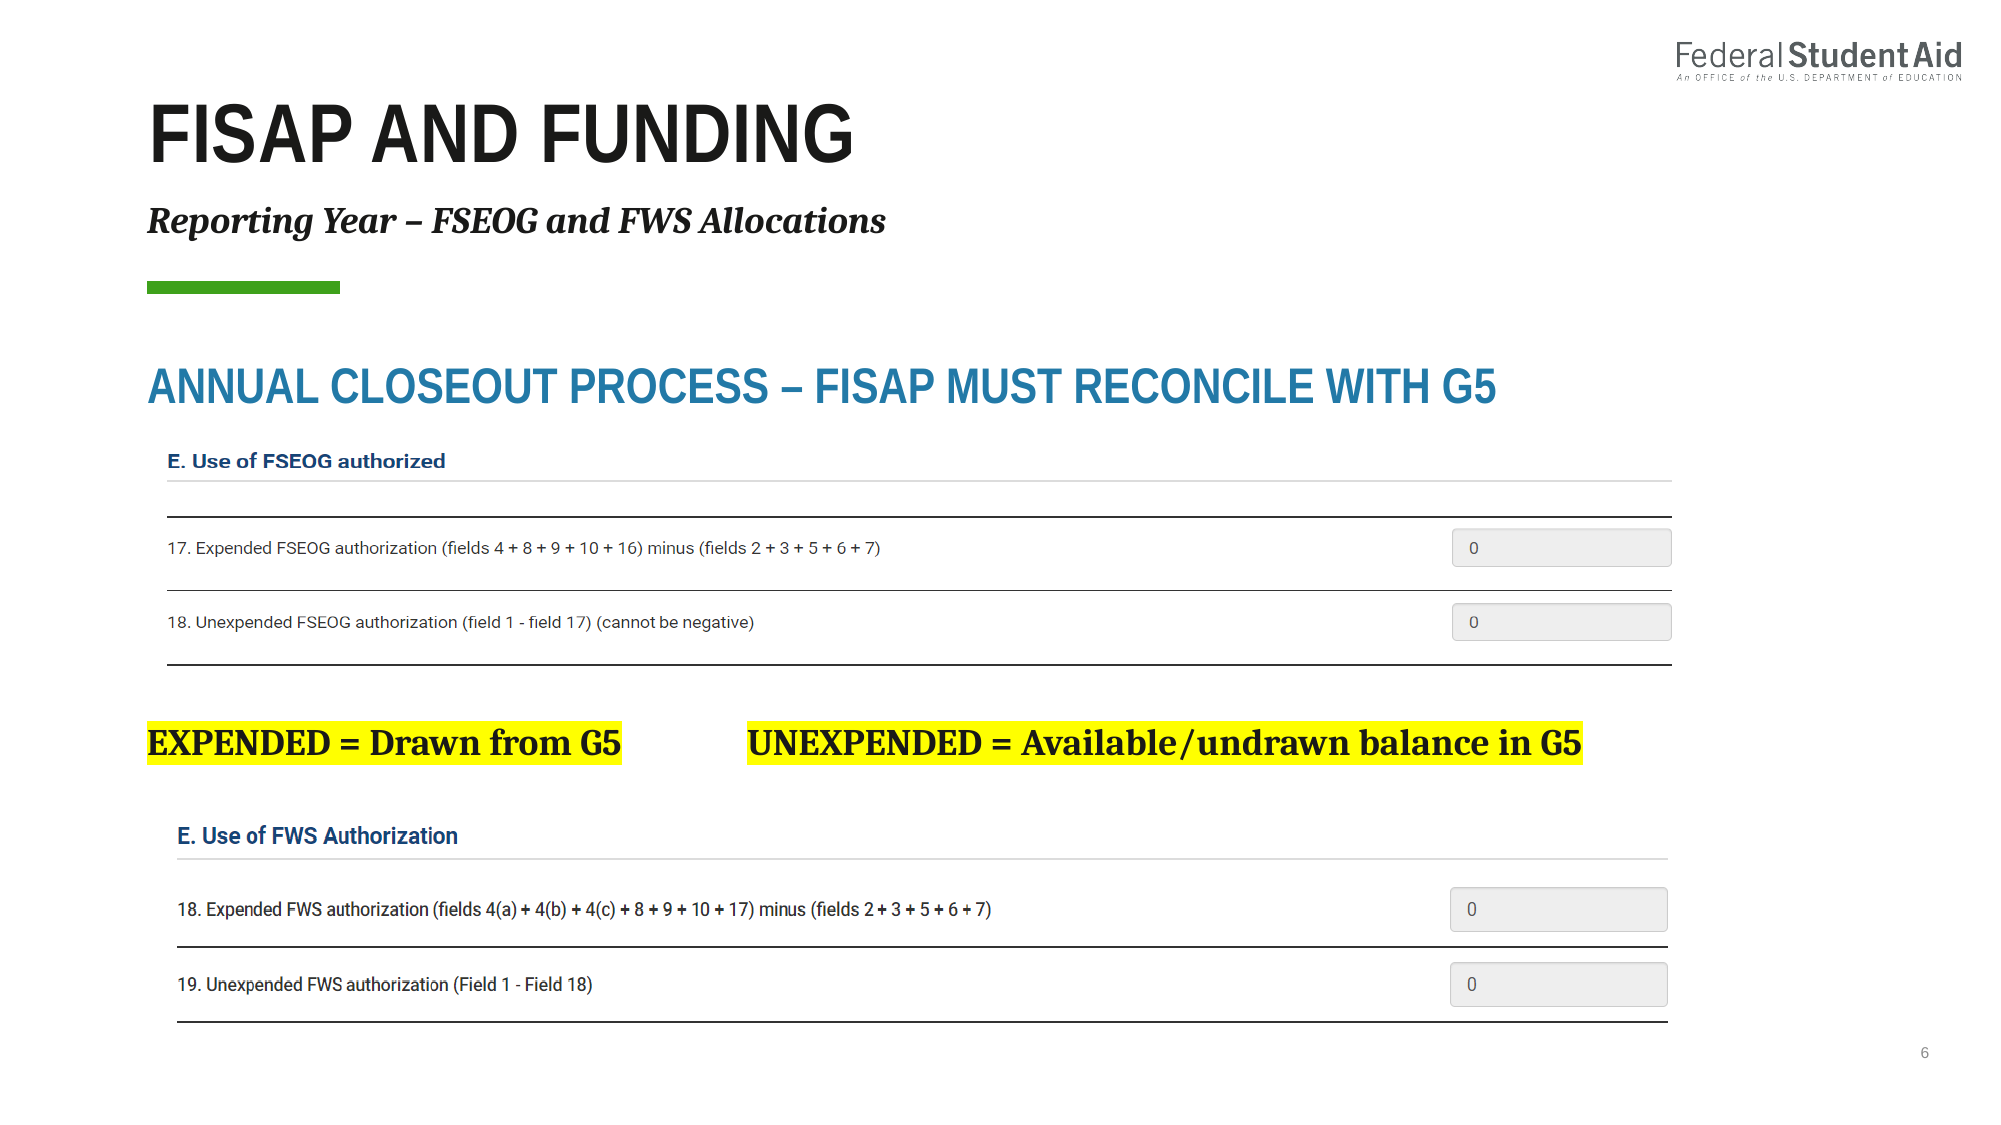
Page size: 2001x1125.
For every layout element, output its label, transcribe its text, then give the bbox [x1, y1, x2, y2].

list Annual closeout process – FISAP Must reconcile with g5 [147, 359, 1806, 447]
picture [163, 810, 1682, 1068]
list Reporting Year – FSEOG and FWS Allocations [147, 193, 1806, 252]
list EXPENDED = Drawn from G5 UNEXPENDED = Available/undrawn balance in G5 [147, 705, 1738, 775]
slide_number 6 [1920, 1042, 1986, 1094]
picture [1651, 16, 1986, 106]
title Fisap and funding [149, 57, 1626, 189]
picture [149, 441, 1682, 687]
